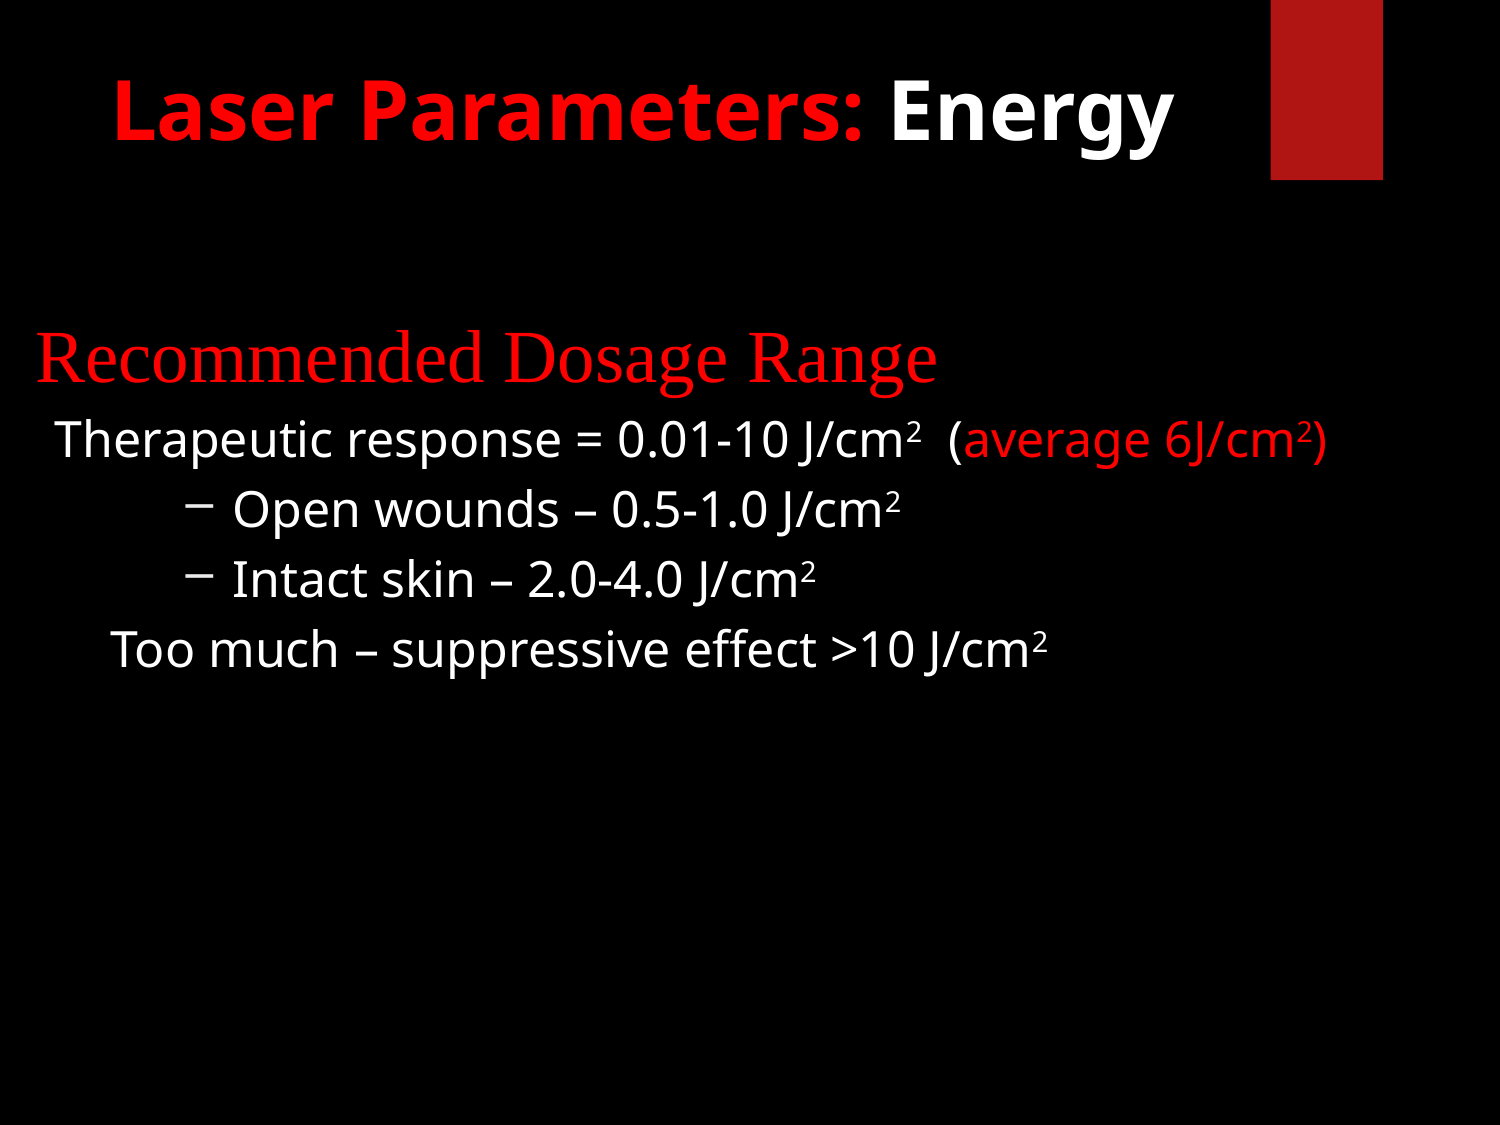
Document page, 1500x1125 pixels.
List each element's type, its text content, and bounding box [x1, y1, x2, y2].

title Laser Parameters: Energy [26, 50, 1302, 163]
text_box Recommended Dosage Range Therapeutic response = 0.01-10 J/cm2 (average 6J/cm2) Open wounds – 0.5-1.0 J/cm2 Intact skin – 2.0-4.0 J/cm2 Too much – suppressive effect >10 J/cm2 [20, 299, 1475, 767]
